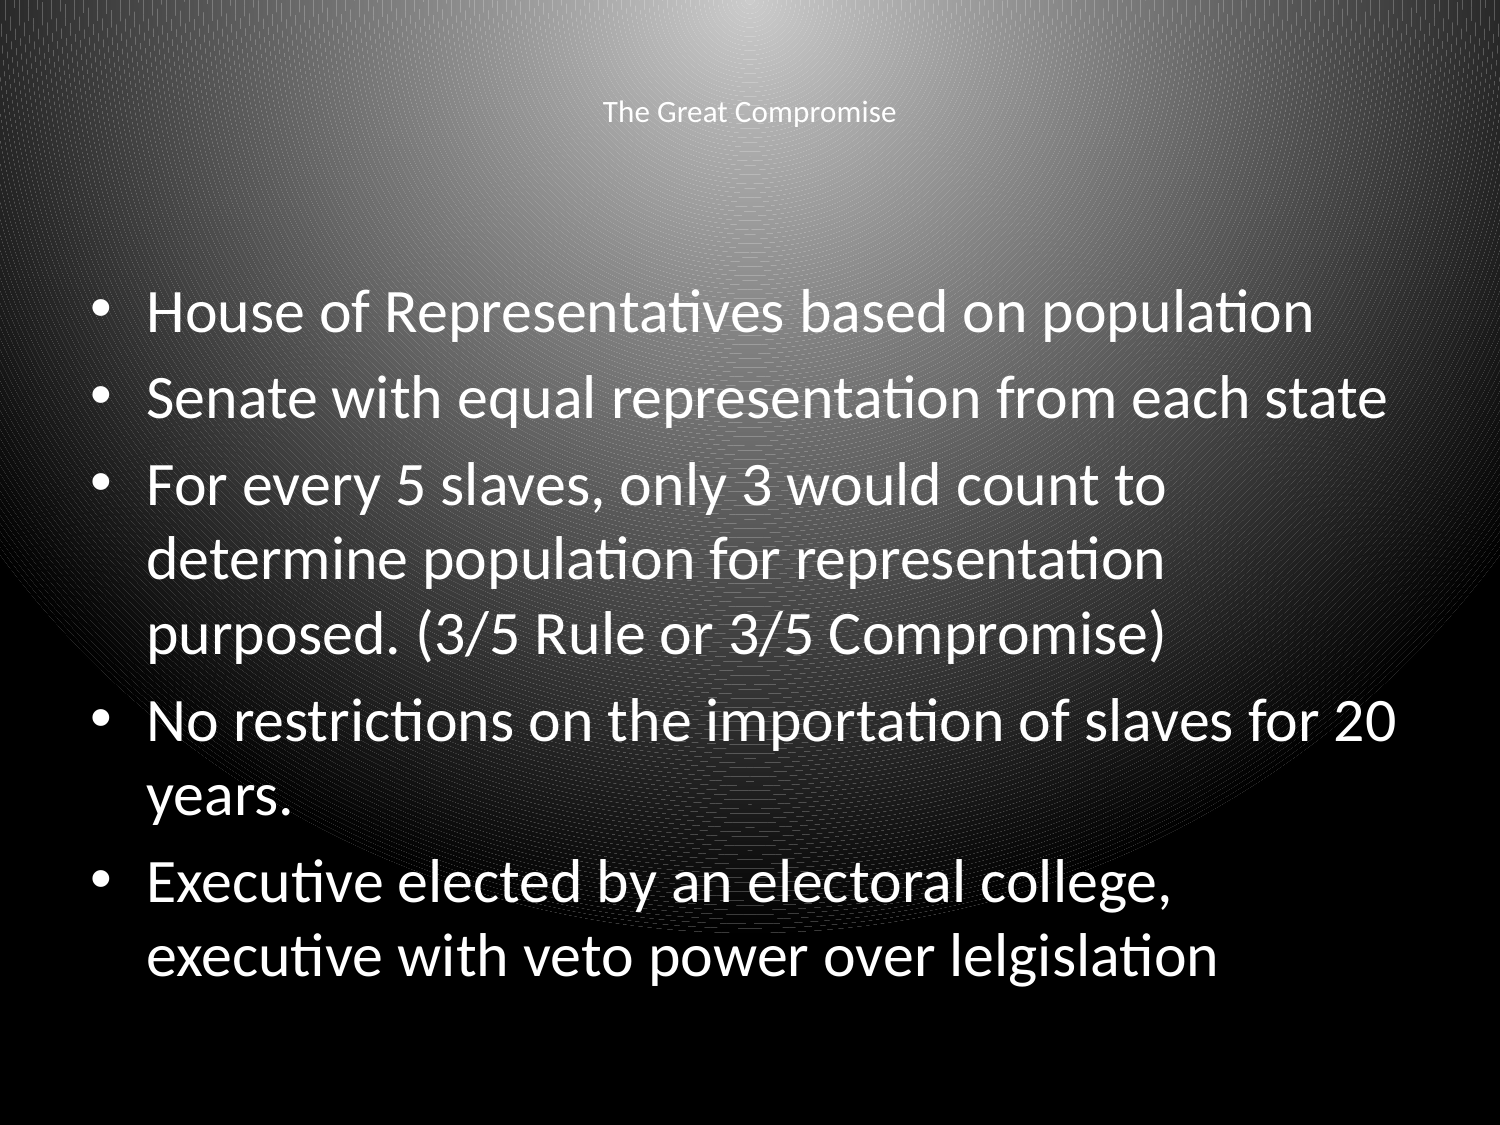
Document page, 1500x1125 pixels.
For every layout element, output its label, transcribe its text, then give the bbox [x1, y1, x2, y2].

list House of Representatives based on population Senate with equal representation from each state For every 5 slaves, only 3 would count to determine population for representation purposed. (3/5 Rule or 3/5 Compromise) No restrictions on the importation of slaves for 20 years. Executive elected by an electoral college, executive with veto power over lelgislation [75, 262, 1425, 1005]
title The Great Compromise [75, 45, 1425, 175]
